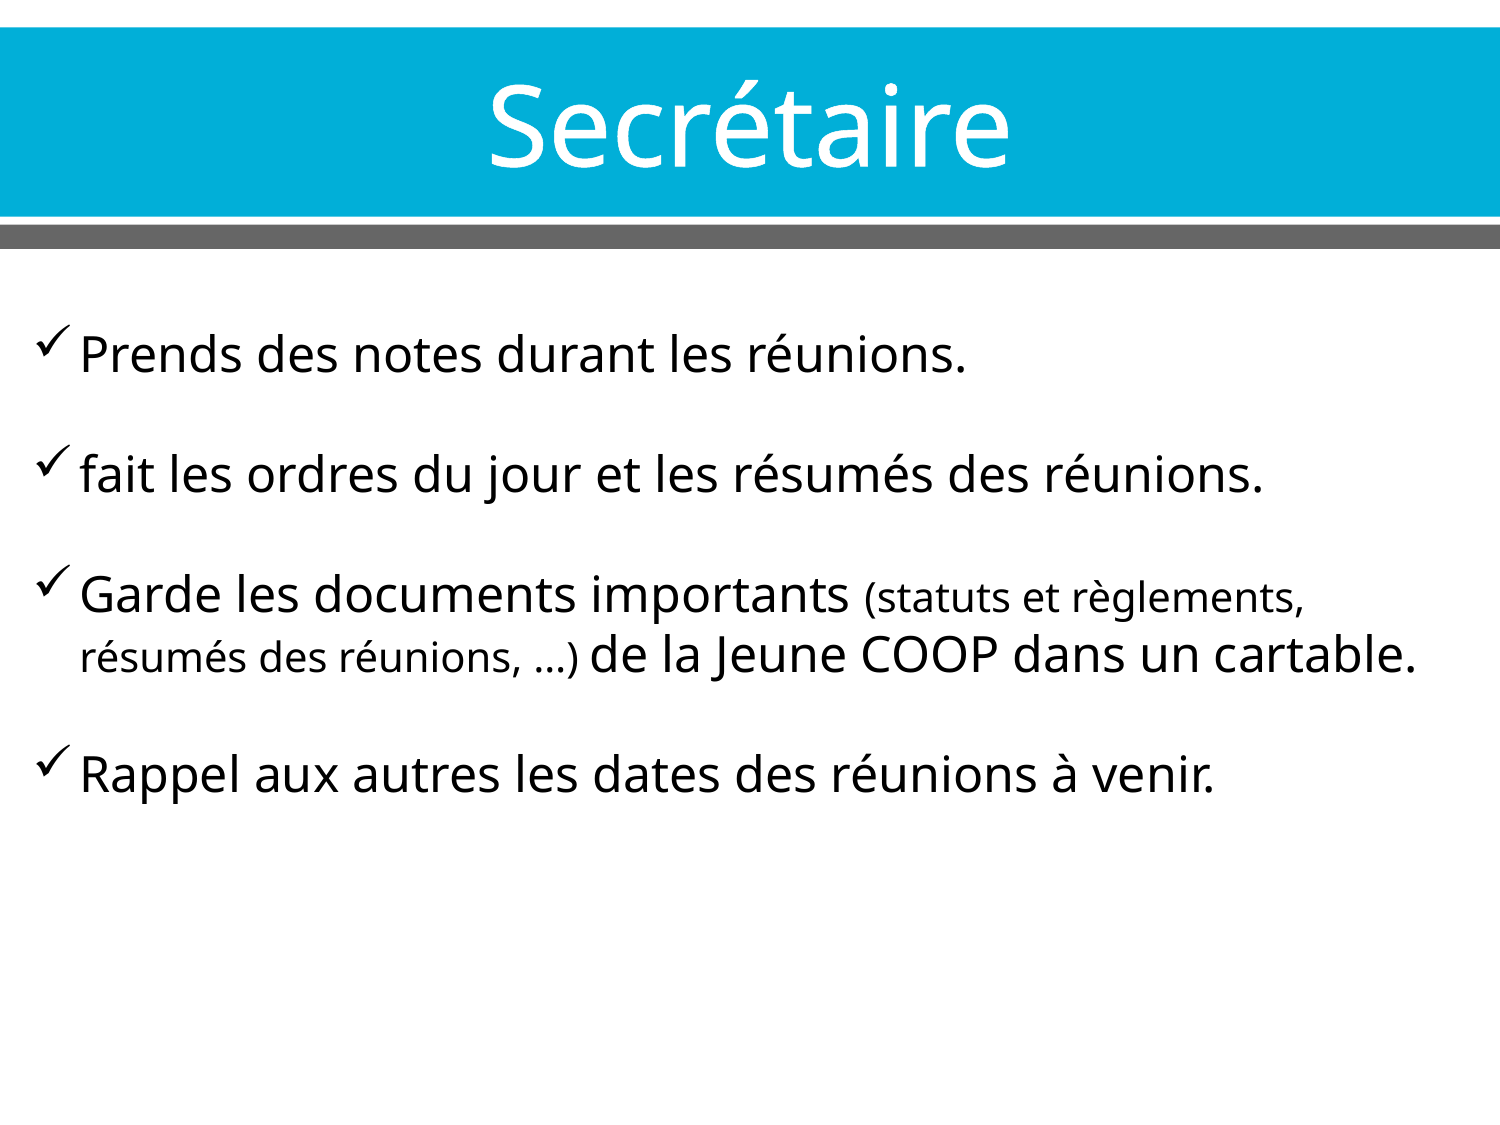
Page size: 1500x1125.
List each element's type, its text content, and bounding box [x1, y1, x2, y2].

text_box Prends des notes durant les réunions. fait les ordres du jour et les résumés des réunions. Garde les documents importants (statuts et règlements, résumés des réunions, …) de la Jeune COOP dans un cartable. Rappel aux autres les dates des réunions à venir. [17, 314, 1483, 870]
title Secrétaire [0, 29, 1500, 213]
